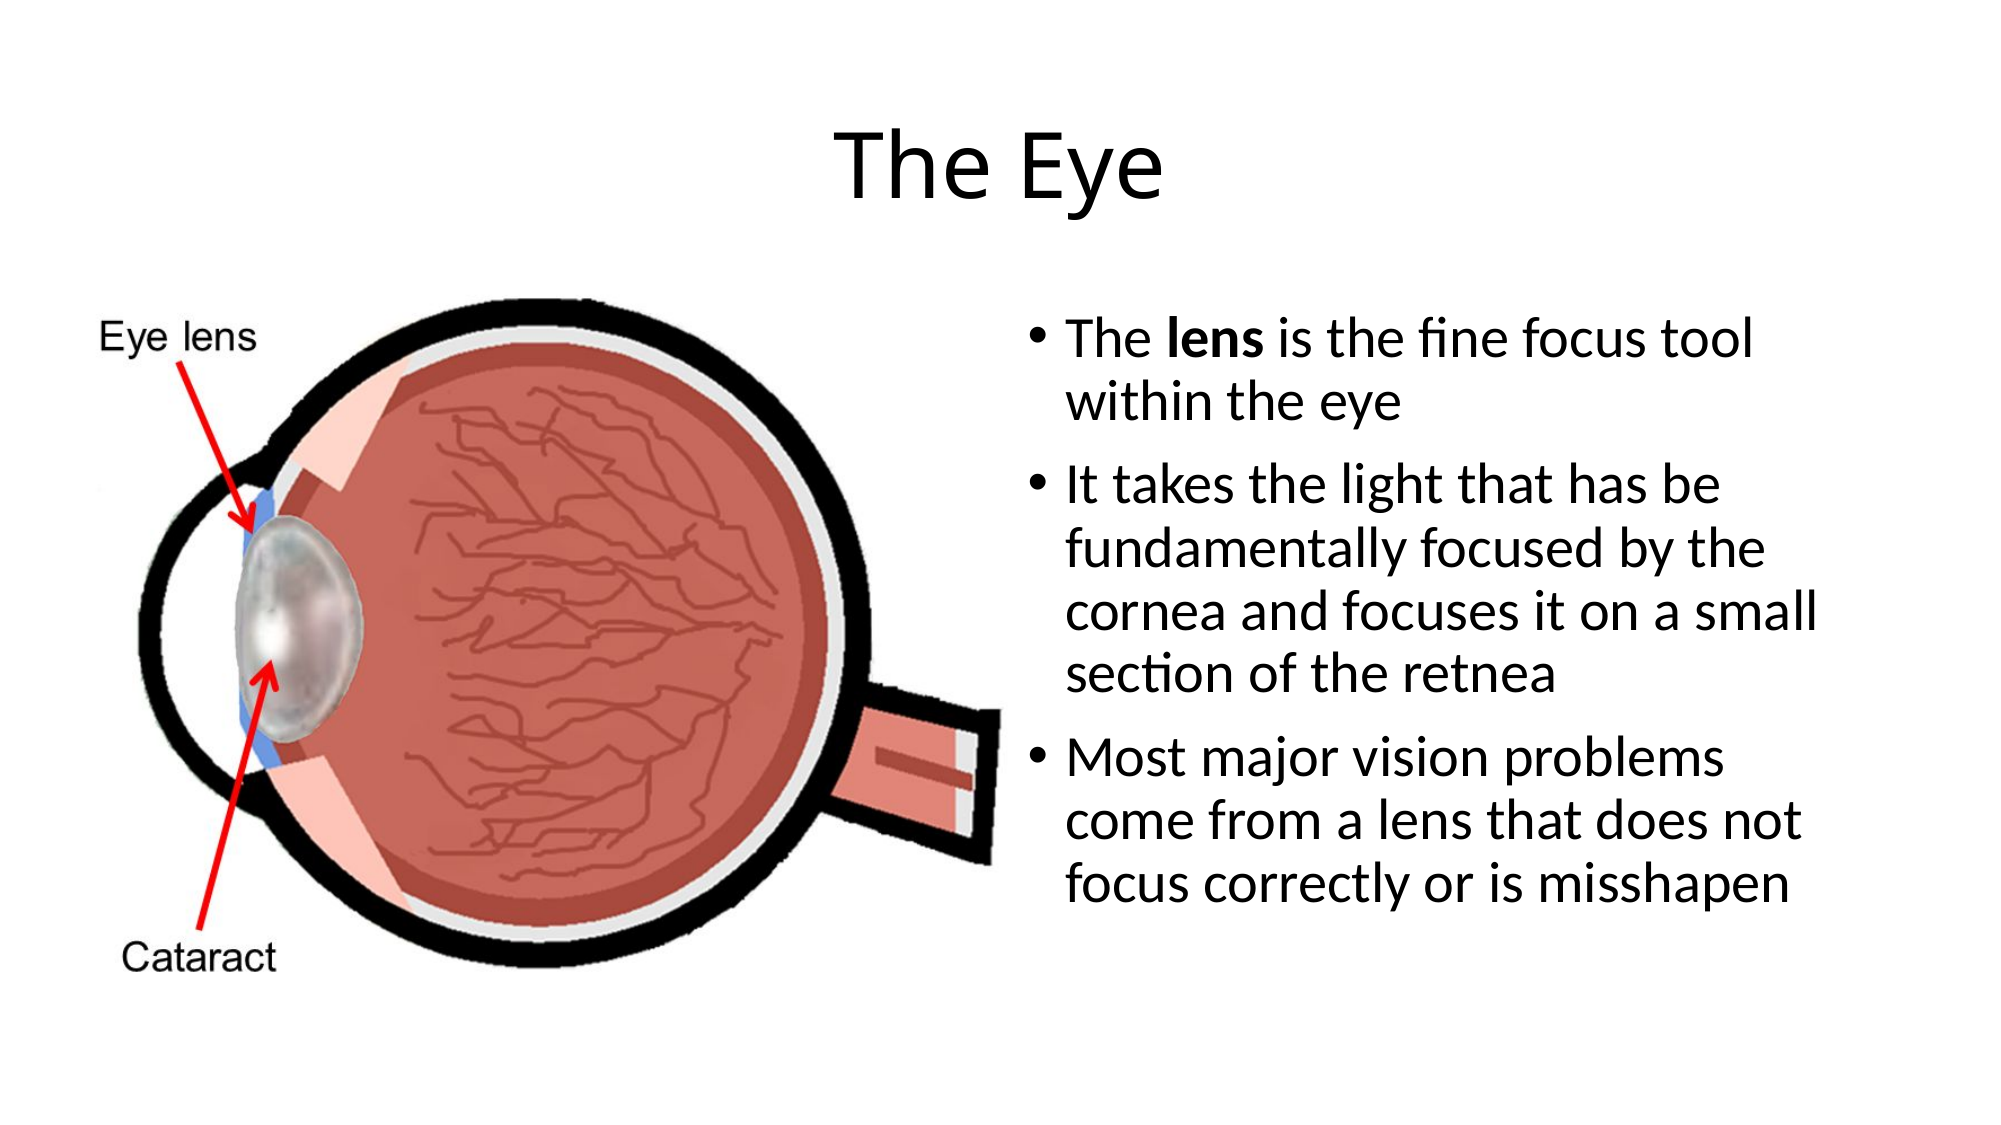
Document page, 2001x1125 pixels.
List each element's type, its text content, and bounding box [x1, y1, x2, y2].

list The lens is the fine focus tool within the eye It takes the light that has be fundamentally focused by the cornea and focuses it on a small section of the retnea Most major vision problems come from a lens that does not focus correctly or is misshapen [1012, 299, 1863, 1014]
title The Eye [137, 59, 1863, 278]
picture [60, 277, 1013, 1000]
